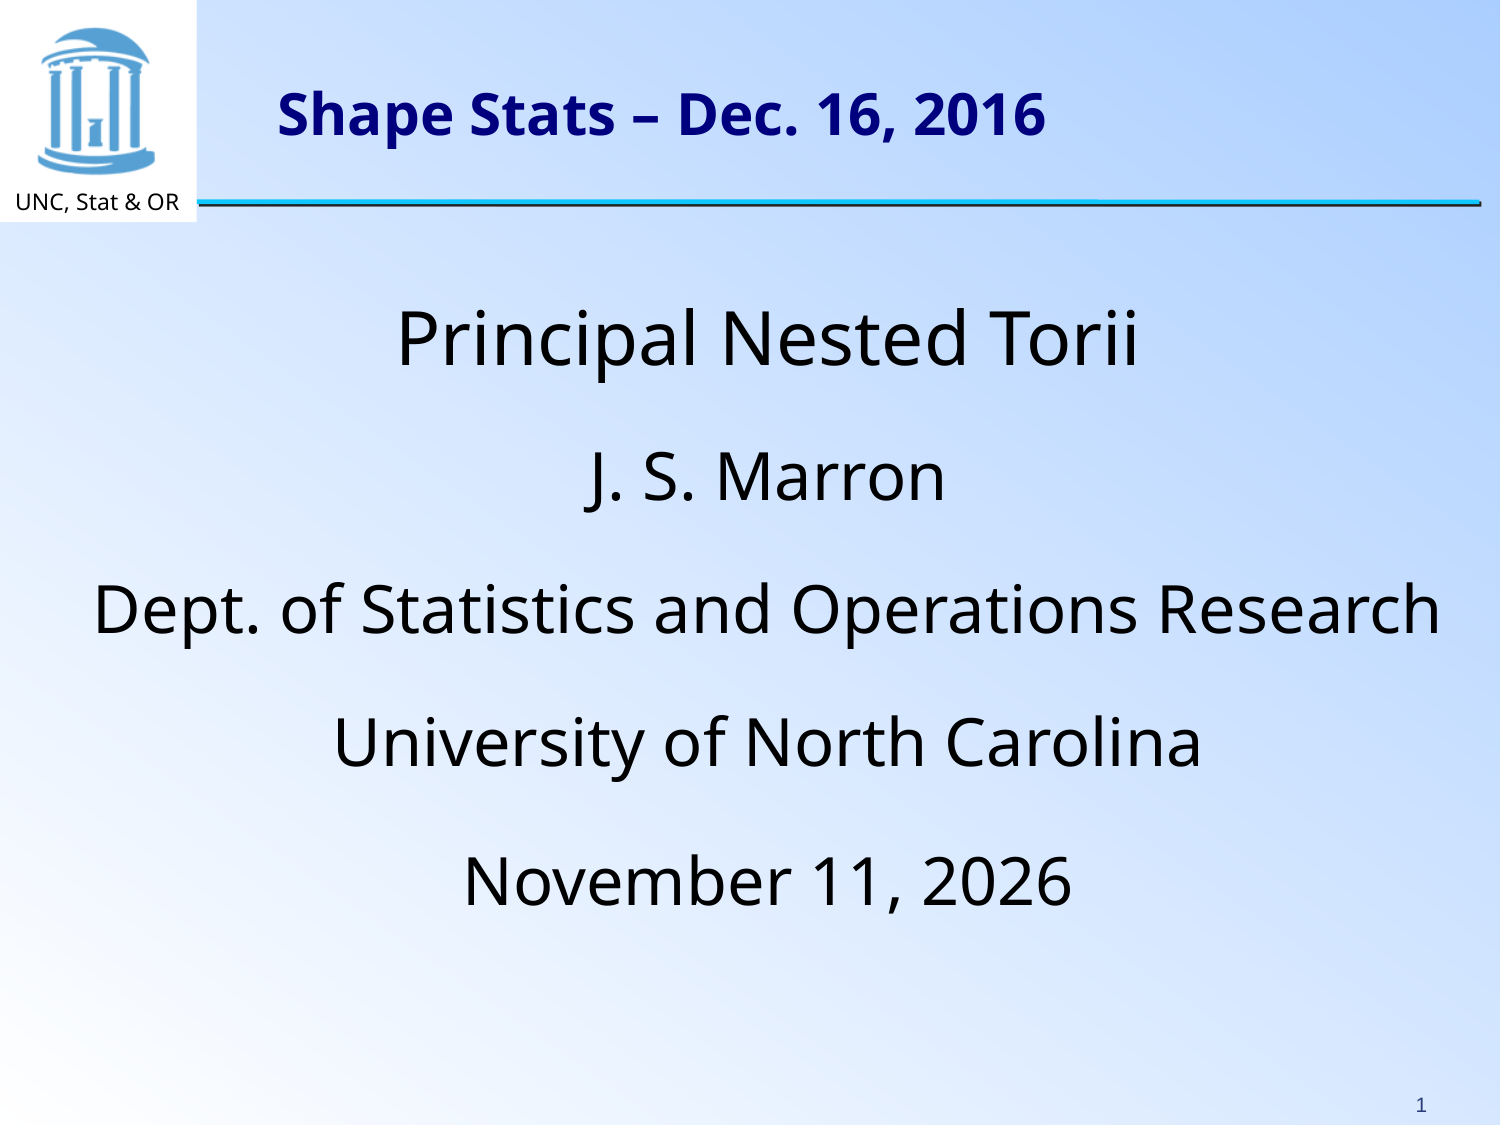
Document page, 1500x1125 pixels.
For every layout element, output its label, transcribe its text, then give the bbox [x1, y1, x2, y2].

list Principal Nested Torii J. S. Marron Dept. of Statistics and Operations Research University of North Carolina December 16, 2016 [62, 237, 1475, 1000]
title Shape Stats – Dec. 16, 2016 [262, 75, 1488, 150]
picture [14, 7, 189, 189]
